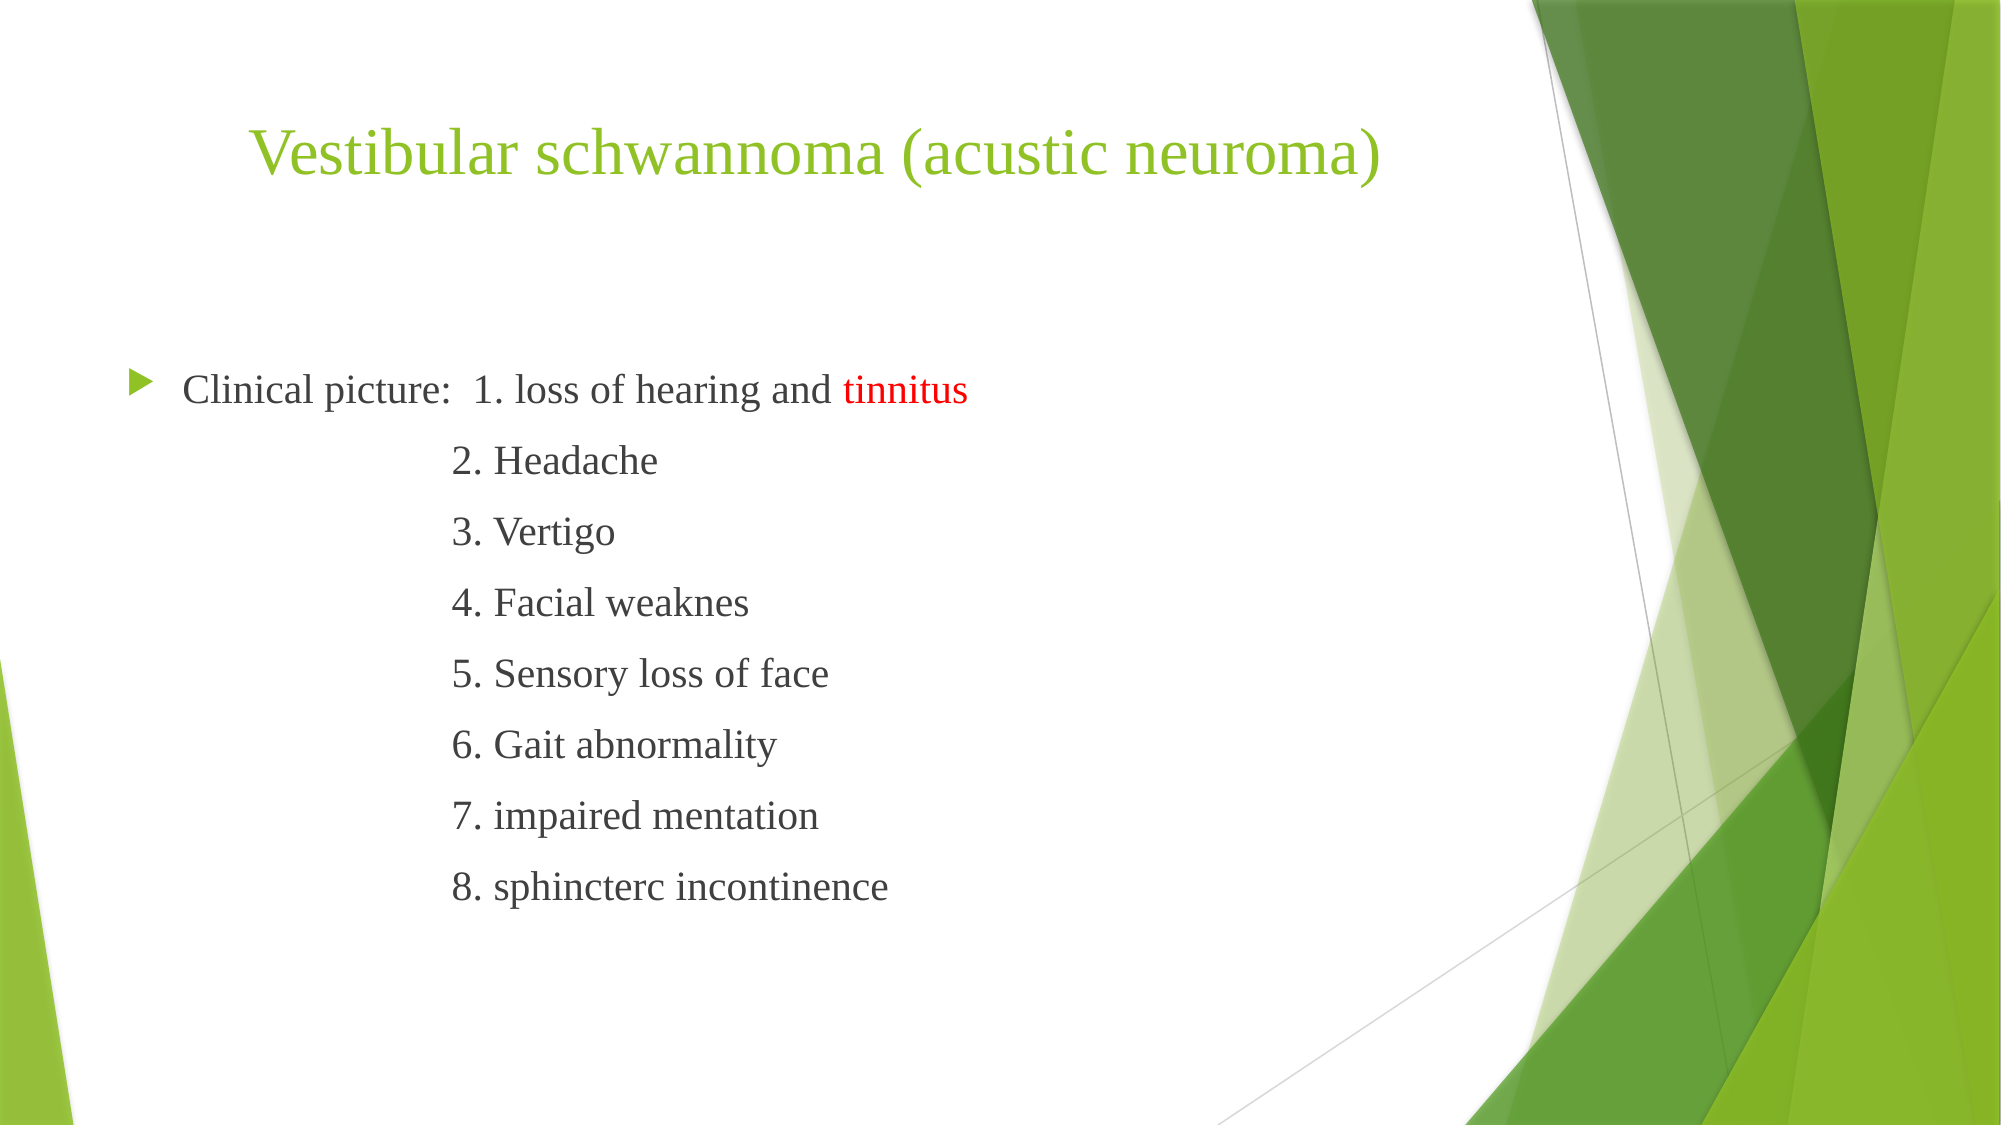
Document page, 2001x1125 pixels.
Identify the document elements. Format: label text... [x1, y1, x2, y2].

title Vestibular schwannoma (acustic neuroma) [111, 99, 1522, 245]
list Clinical picture: 1. loss of hearing and tinnitus 2. Headache 3. Vertigo 4. Facial weaknes 5. Sensory loss of face 6. Gait abnormality 7. impaired mentation 8. sphincterc incontinence [111, 354, 1522, 992]
